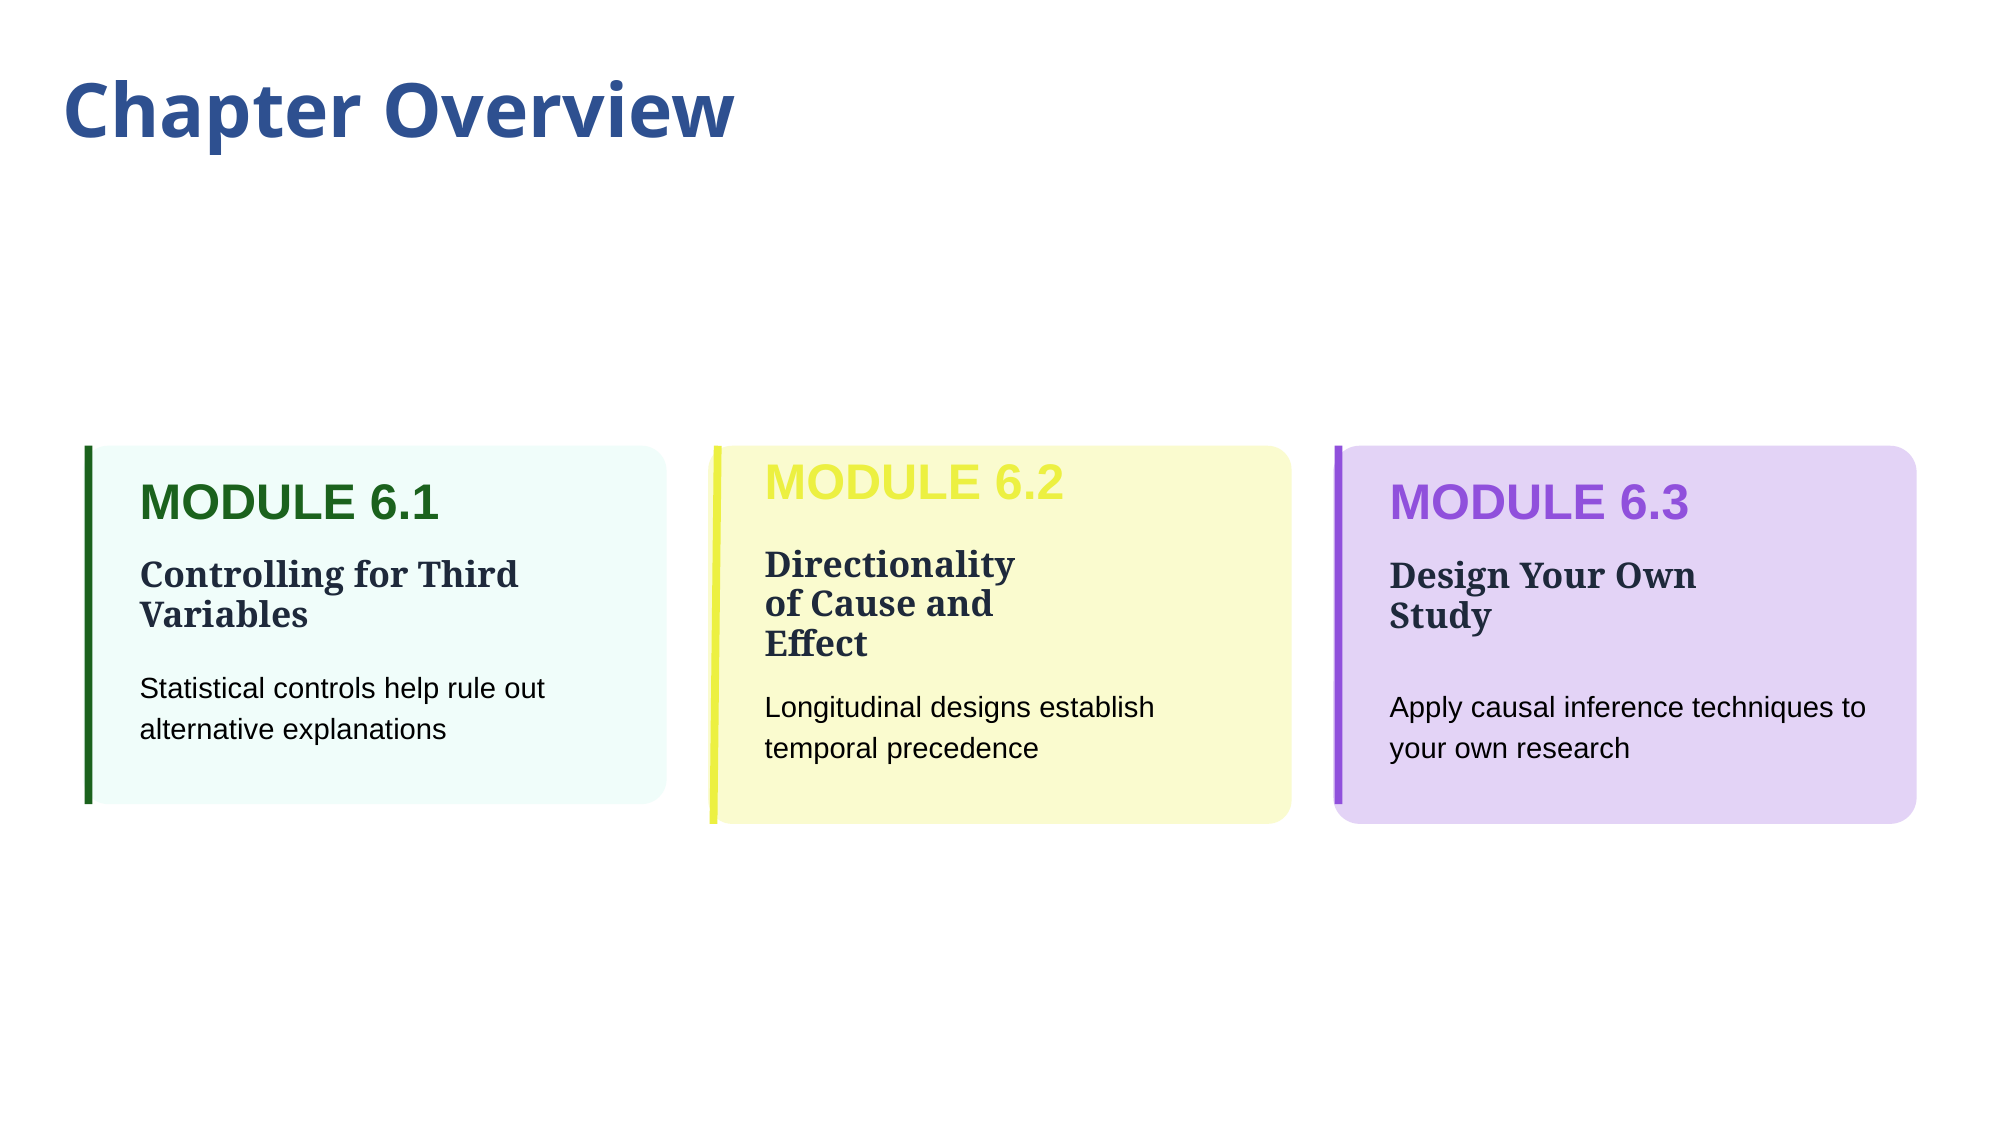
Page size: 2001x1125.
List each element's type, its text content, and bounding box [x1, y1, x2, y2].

text_box [89, 445, 667, 805]
text_box Longitudinal designs establish temporal precedence [764, 683, 1256, 765]
text_box Design Your Own Study [1389, 556, 1762, 597]
text_box [1333, 445, 1917, 824]
text_box MODULE 6.1 [139, 491, 631, 530]
text_box Apply causal inference techniques to your own research [1389, 683, 1881, 765]
text_box Statistical controls help rule out alternative explanations [139, 664, 631, 746]
text_box MODULE 6.2 [764, 471, 1256, 510]
text_box MODULE 6.3 [1389, 491, 1881, 530]
text_box Controlling for Third Variables [139, 555, 627, 595]
text_box [708, 445, 1292, 824]
text_box Chapter Overview [62, 62, 2000, 153]
text_box [83, 456, 88, 794]
text_box Directionality of Cause and Effect [764, 545, 1028, 624]
